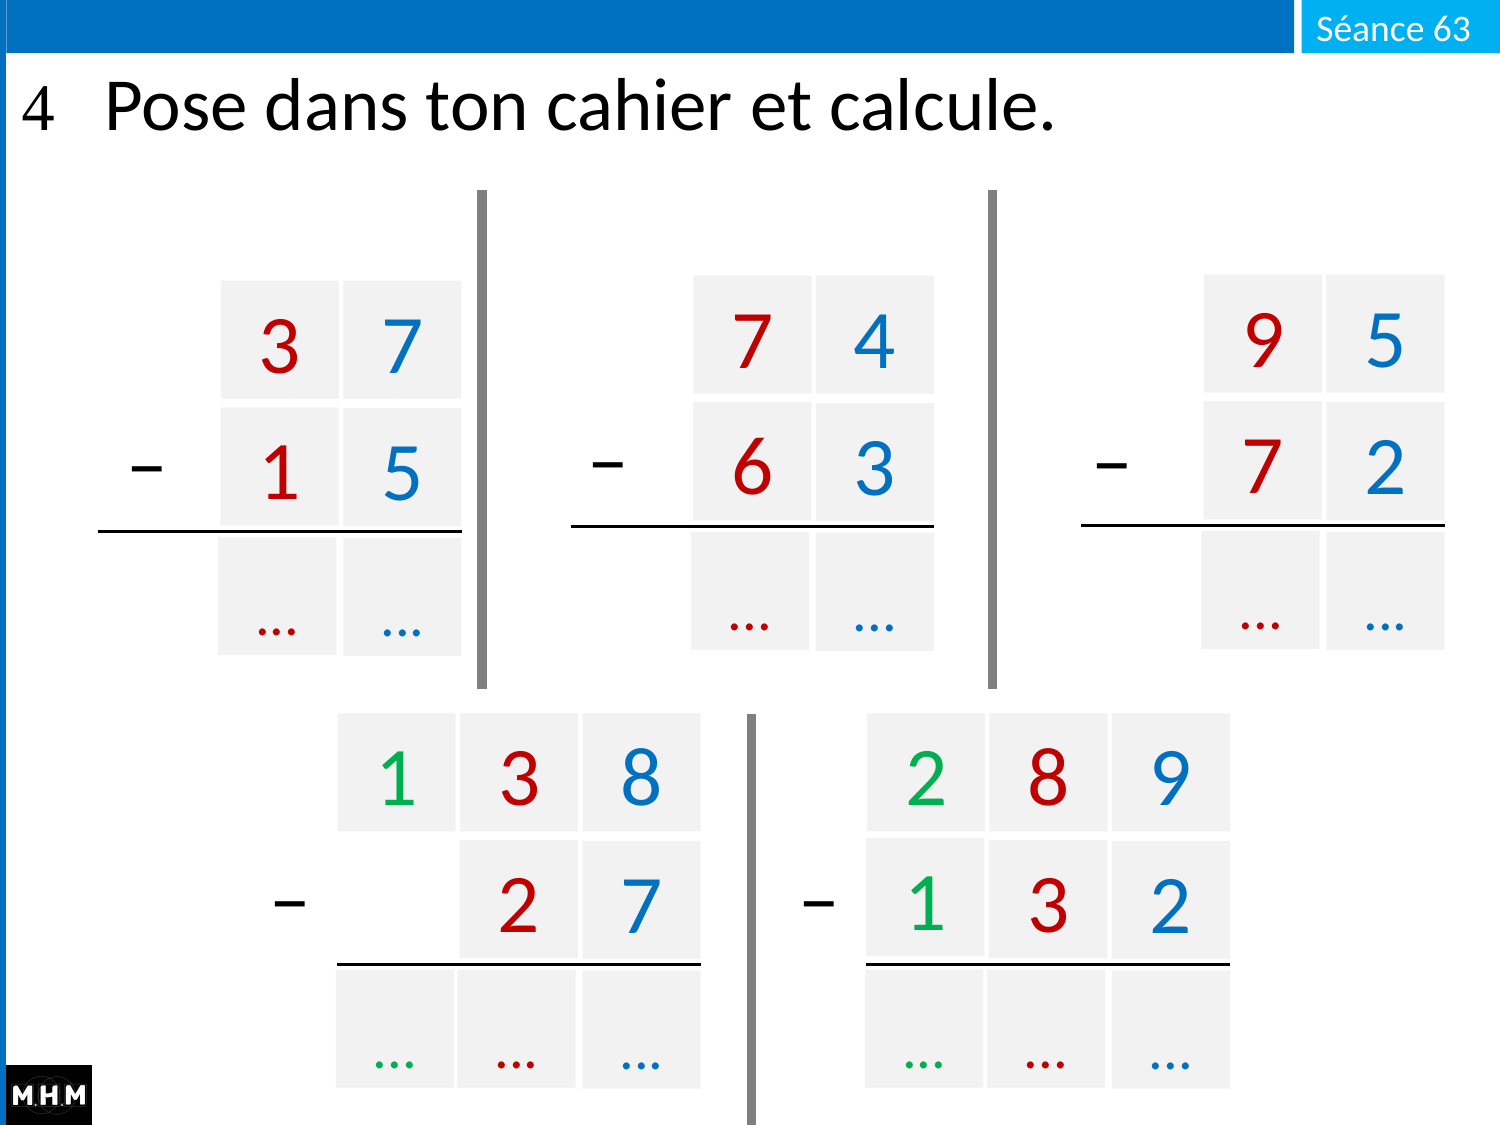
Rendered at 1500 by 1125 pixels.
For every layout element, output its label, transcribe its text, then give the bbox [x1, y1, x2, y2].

text_box 3 [220, 280, 340, 400]
text_box ... [864, 969, 984, 1089]
text_box 8 [988, 712, 1109, 833]
text_box 7 [581, 840, 702, 960]
text_box 3 [988, 839, 1108, 959]
text_box 3 [459, 712, 579, 833]
text_box 9 [1203, 274, 1323, 394]
text_box 5 [342, 407, 462, 527]
text_box 3 [815, 402, 935, 522]
text_box 9 [1111, 712, 1231, 833]
text_box – [565, 392, 651, 518]
text_box ... [456, 969, 577, 1089]
text_box ... [1111, 970, 1231, 1090]
text_box 2 [1111, 840, 1231, 960]
text_box ... [217, 536, 337, 656]
text_box ... [1200, 530, 1321, 650]
text_box – [777, 831, 863, 957]
text_box 4 [815, 275, 935, 395]
text_box 7 [1203, 400, 1323, 520]
text_box ... [342, 537, 462, 657]
text_box 1 [219, 406, 340, 526]
text_box 7 [692, 275, 813, 395]
text_box 5 [1325, 274, 1446, 394]
text_box – [104, 396, 190, 522]
title Pose dans ton cahier et calcule. [89, 26, 1500, 186]
text_box 2 [459, 839, 579, 959]
text_box ... [581, 970, 702, 1090]
text_box ... [1325, 531, 1446, 651]
text_box ... [690, 531, 810, 651]
text_box 6 [692, 401, 812, 521]
text_box 1 [865, 837, 985, 957]
text_box – [1069, 393, 1155, 519]
text_box 2 [1325, 401, 1446, 521]
text_box ... [986, 969, 1106, 1089]
text_box 2 [866, 712, 986, 833]
text_box 7 [342, 280, 462, 400]
text_box 1 [337, 712, 457, 833]
text_box 8 [581, 712, 702, 833]
text_box – [248, 831, 333, 957]
text_box ... [335, 969, 455, 1089]
picture [6, 1065, 92, 1125]
text_box ... [815, 532, 935, 652]
